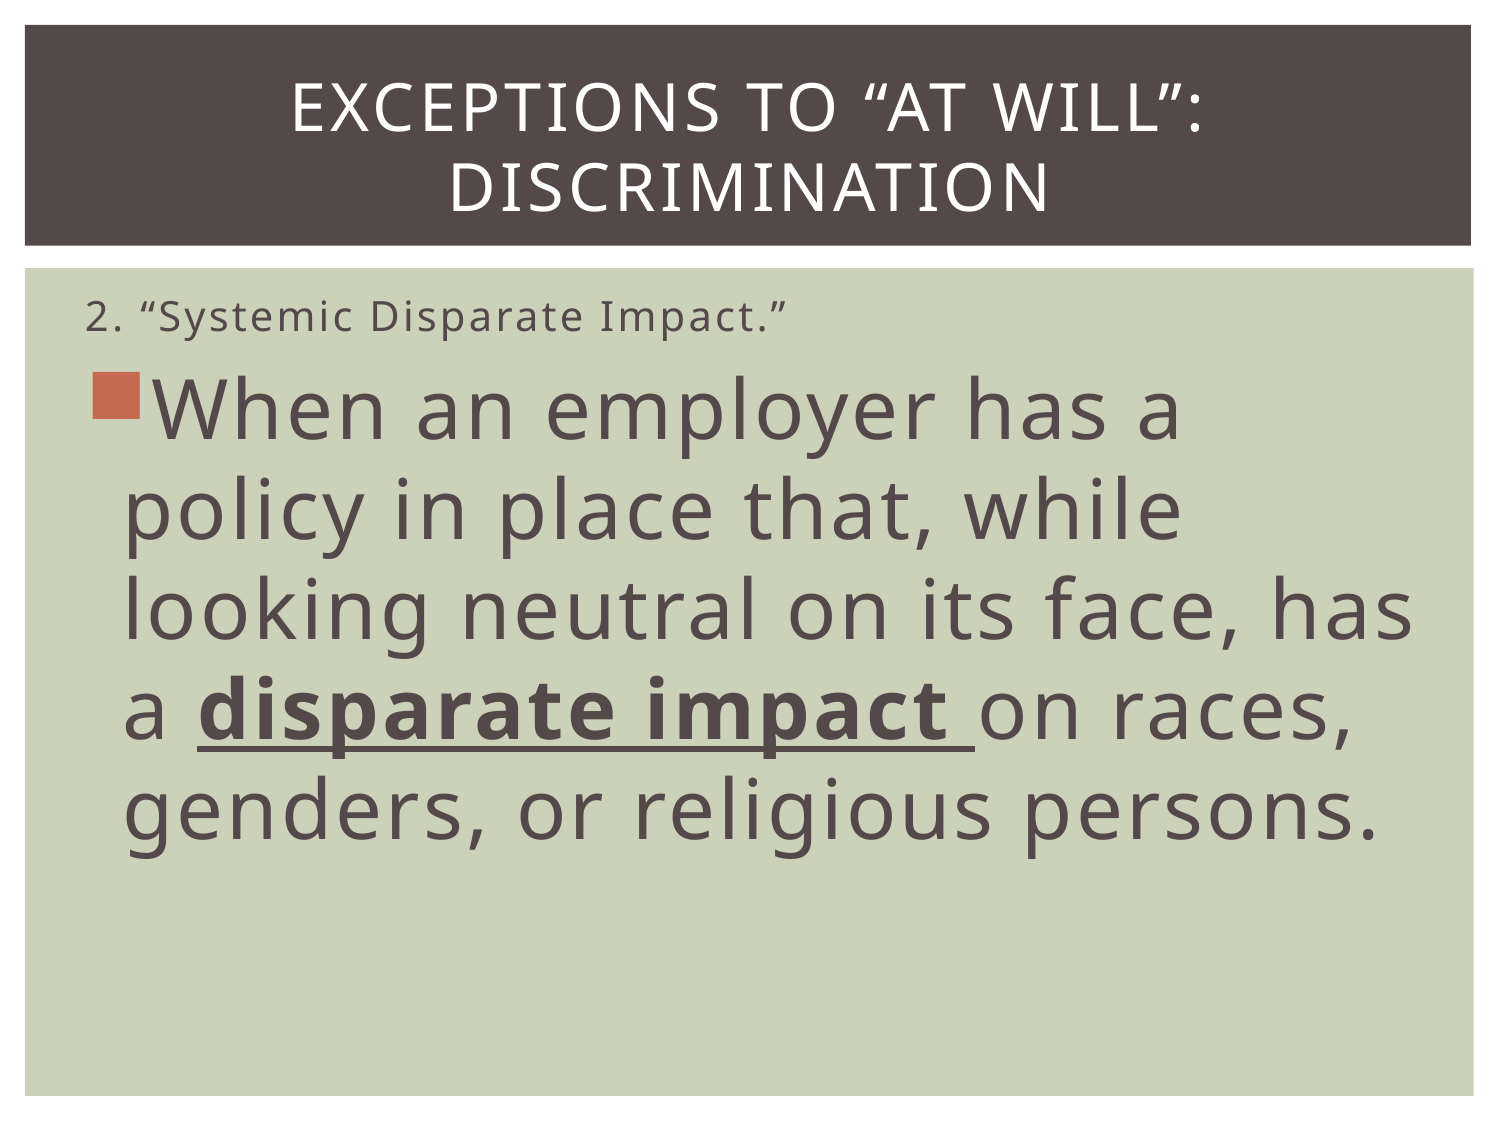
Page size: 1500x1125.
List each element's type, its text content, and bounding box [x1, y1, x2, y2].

title Exceptions to “at will”: Discrimination [62, 58, 1438, 232]
list 2. “Systemic Disparate Impact.” When an employer has a policy in place that, while looking neutral on its face, has a disparate impact on races, genders, or religious persons. [62, 281, 1442, 1005]
